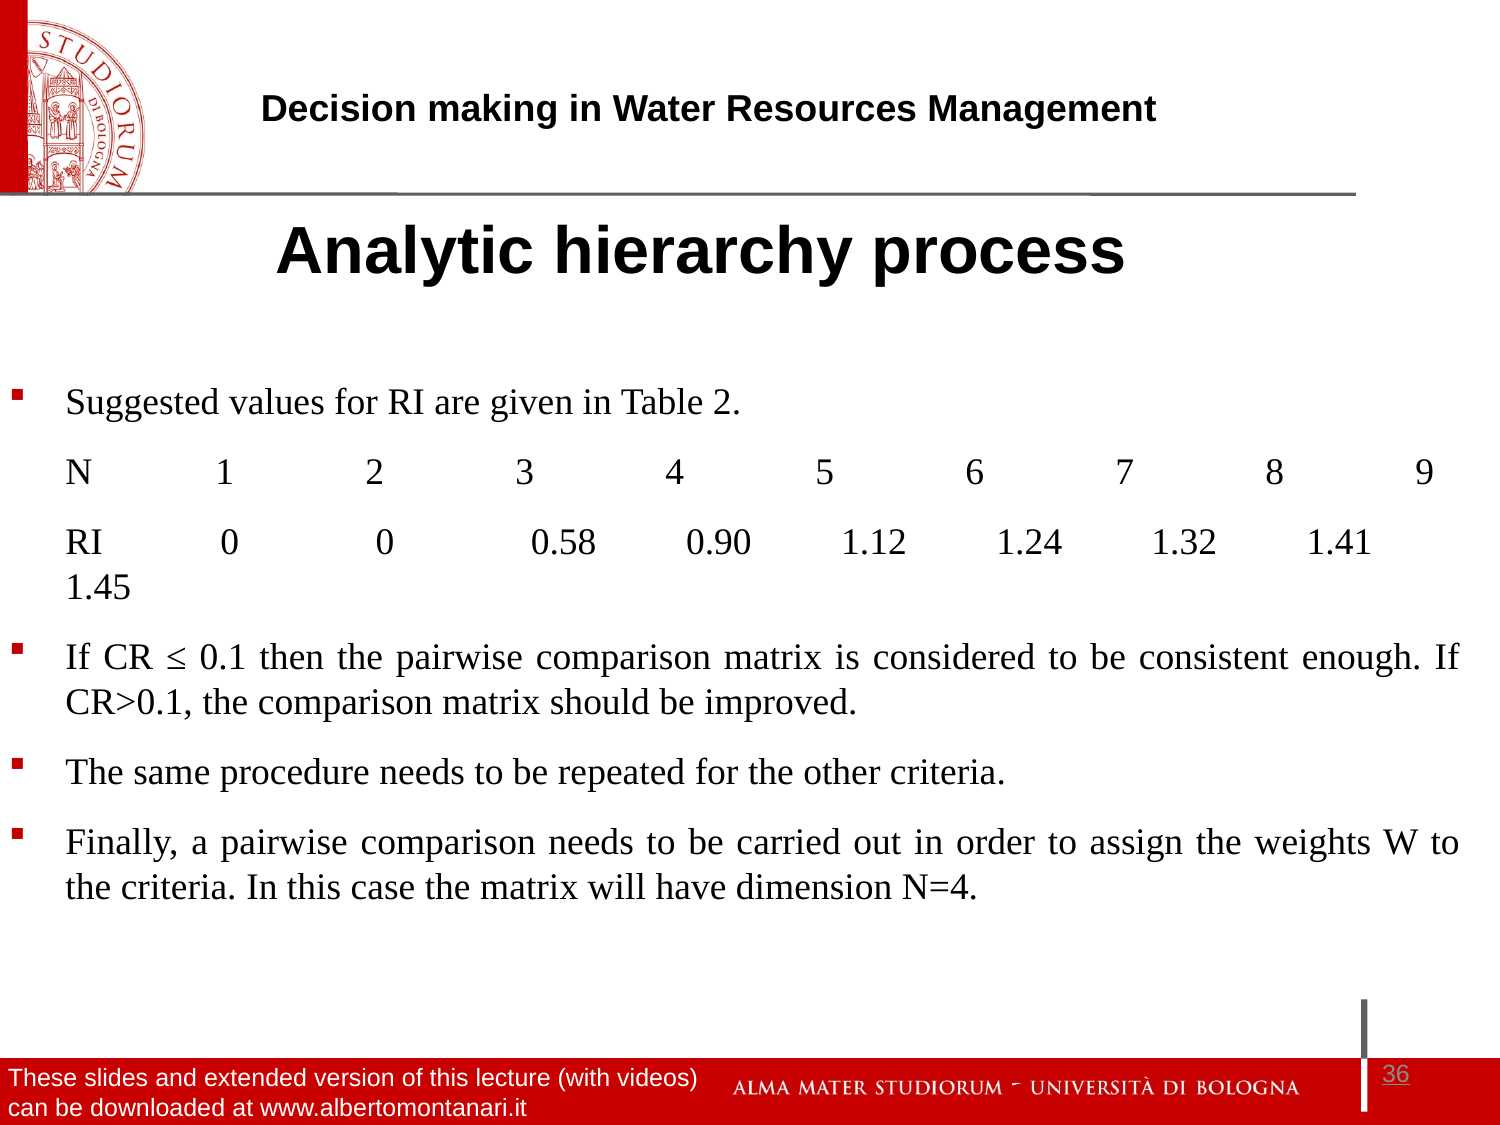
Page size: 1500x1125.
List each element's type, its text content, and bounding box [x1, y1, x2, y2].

picture [28, 16, 151, 192]
picture [0, 1058, 1500, 1125]
list Suggested values for RI are given in Table 2. N 1 2 3 4 5 6 7 8 9 RI 0 0 0.58 0.90 1.12 1.24 1.32 1.41 1.45 If CR ≤ 0.1 then the pairwise comparison matrix is considered to be consistent enough. If CR>0.1, the comparison matrix should be improved. The same procedure needs to be repeated for the other criteria. Finally, a pairwise comparison needs to be carried out in order to assign the weights W to the criteria. In this case the matrix will have dimension N=4. [0, 369, 1477, 1022]
slide_number 36 [1074, 1042, 1425, 1103]
text_box Analytic hierarchy process [105, 199, 1298, 294]
